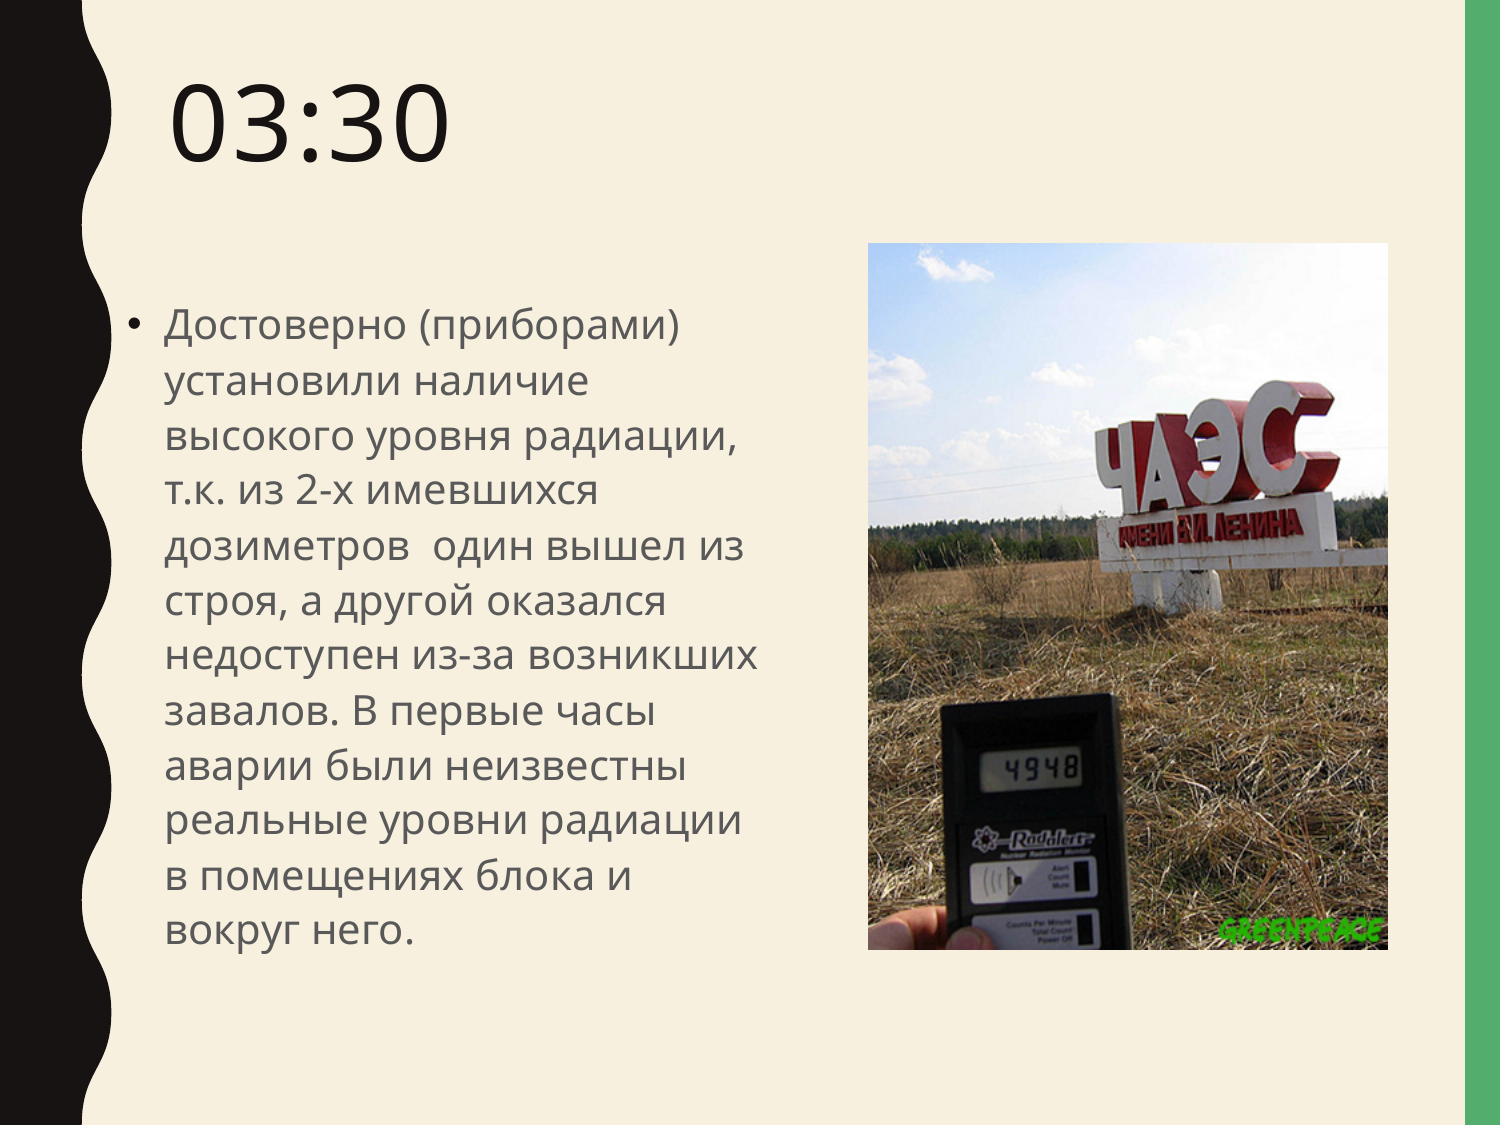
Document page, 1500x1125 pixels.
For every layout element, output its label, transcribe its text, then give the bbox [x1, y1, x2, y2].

title 03:30 [154, 62, 479, 285]
picture [868, 243, 1388, 950]
list Достоверно (приборами) установили наличие высокого уровня радиации, т.к. из 2-х имевшихся дозиметров один вышел из строя, а другой оказался недоступен из-за возникших завалов. В первые часы аварии были неизвестны реальные уровни радиации в помещениях блока и вокруг него. [112, 285, 781, 1125]
